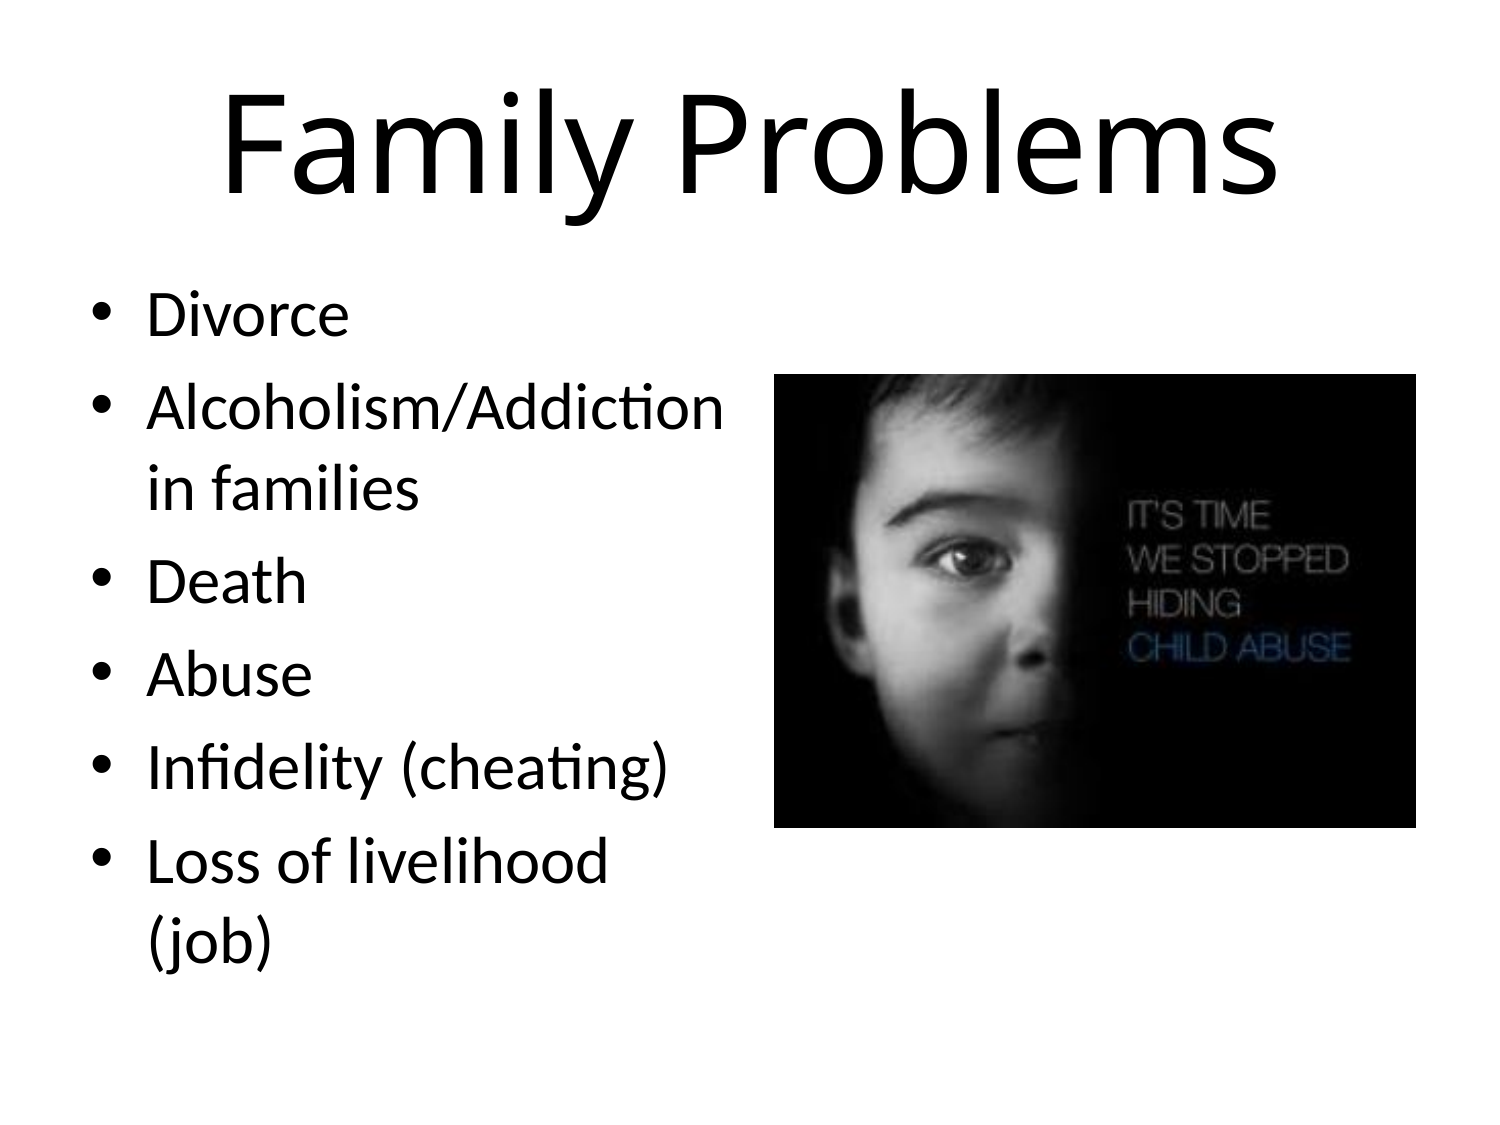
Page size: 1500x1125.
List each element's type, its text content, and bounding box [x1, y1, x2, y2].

picture [774, 374, 1416, 829]
title Family Problems [75, 45, 1425, 233]
list Divorce Alcoholism/Addiction in families Death Abuse Infidelity (cheating) Loss of livelihood (job) [75, 262, 750, 1005]
